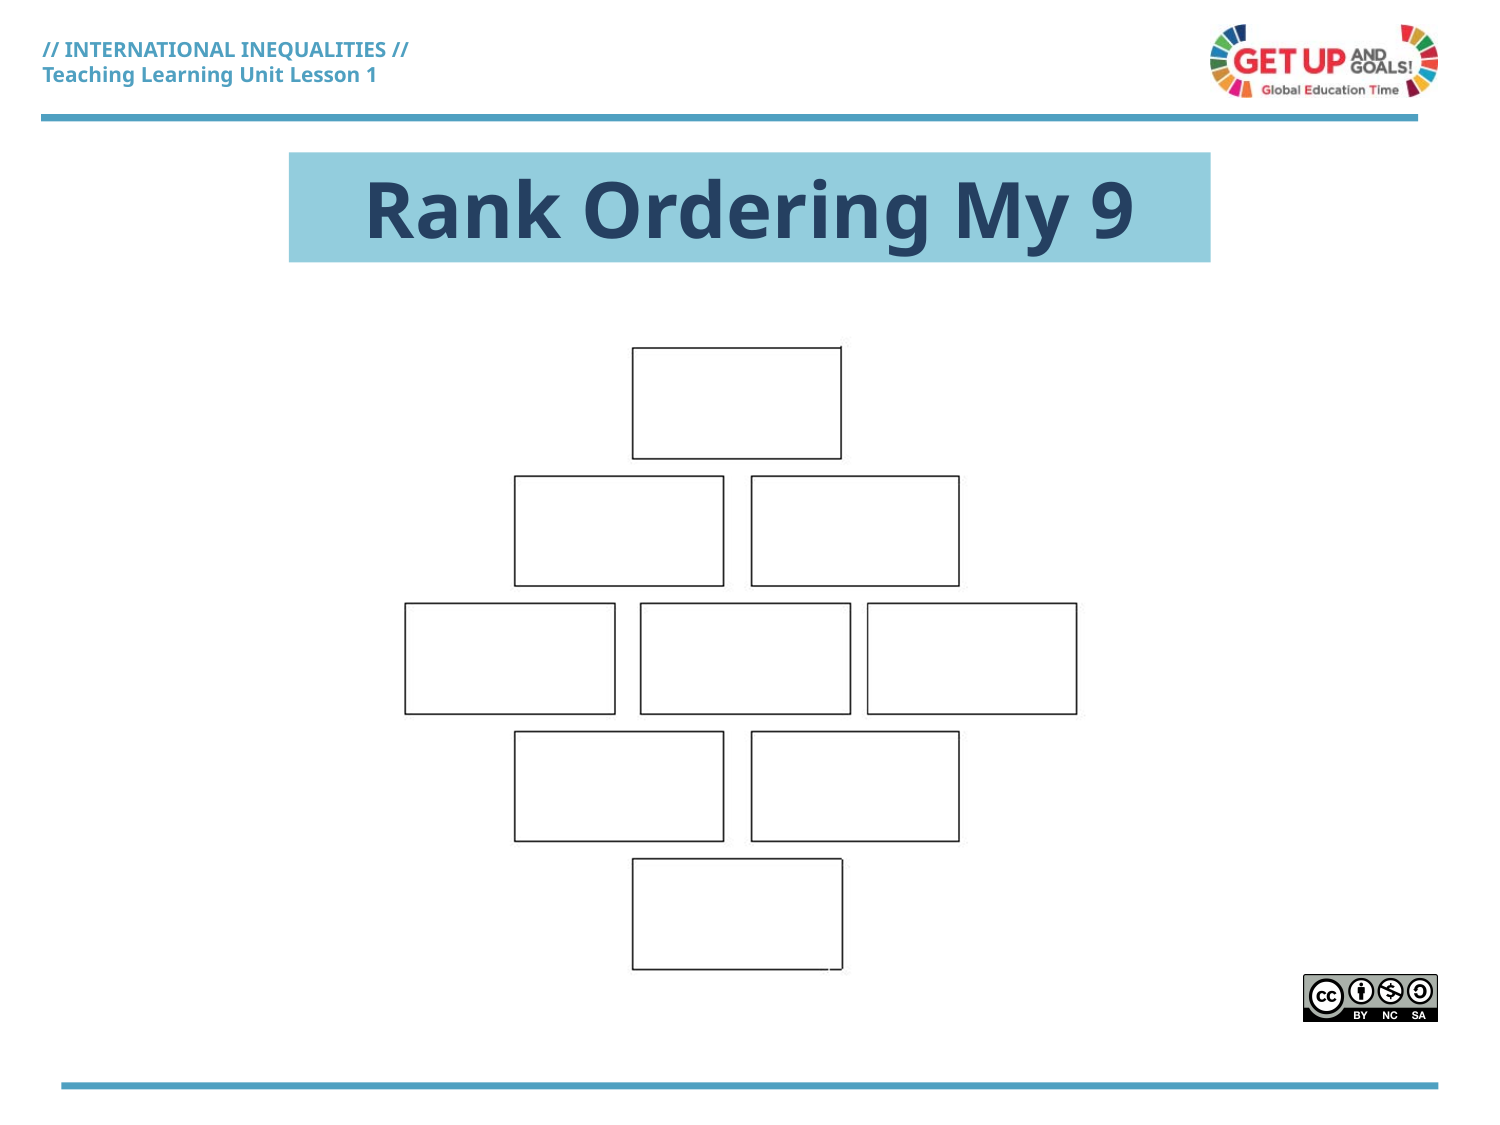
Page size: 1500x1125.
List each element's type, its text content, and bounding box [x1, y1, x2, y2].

text_box [41, 114, 1419, 122]
picture [393, 313, 1107, 1053]
text_box Rank Ordering My 9 [288, 152, 1211, 263]
text_box // INTERNATIONAL INEQUALITIES // Teaching Learning Unit Lesson 1 [29, 24, 492, 115]
picture [1210, 24, 1438, 99]
picture [1302, 974, 1438, 1022]
text_box [61, 1082, 1439, 1090]
